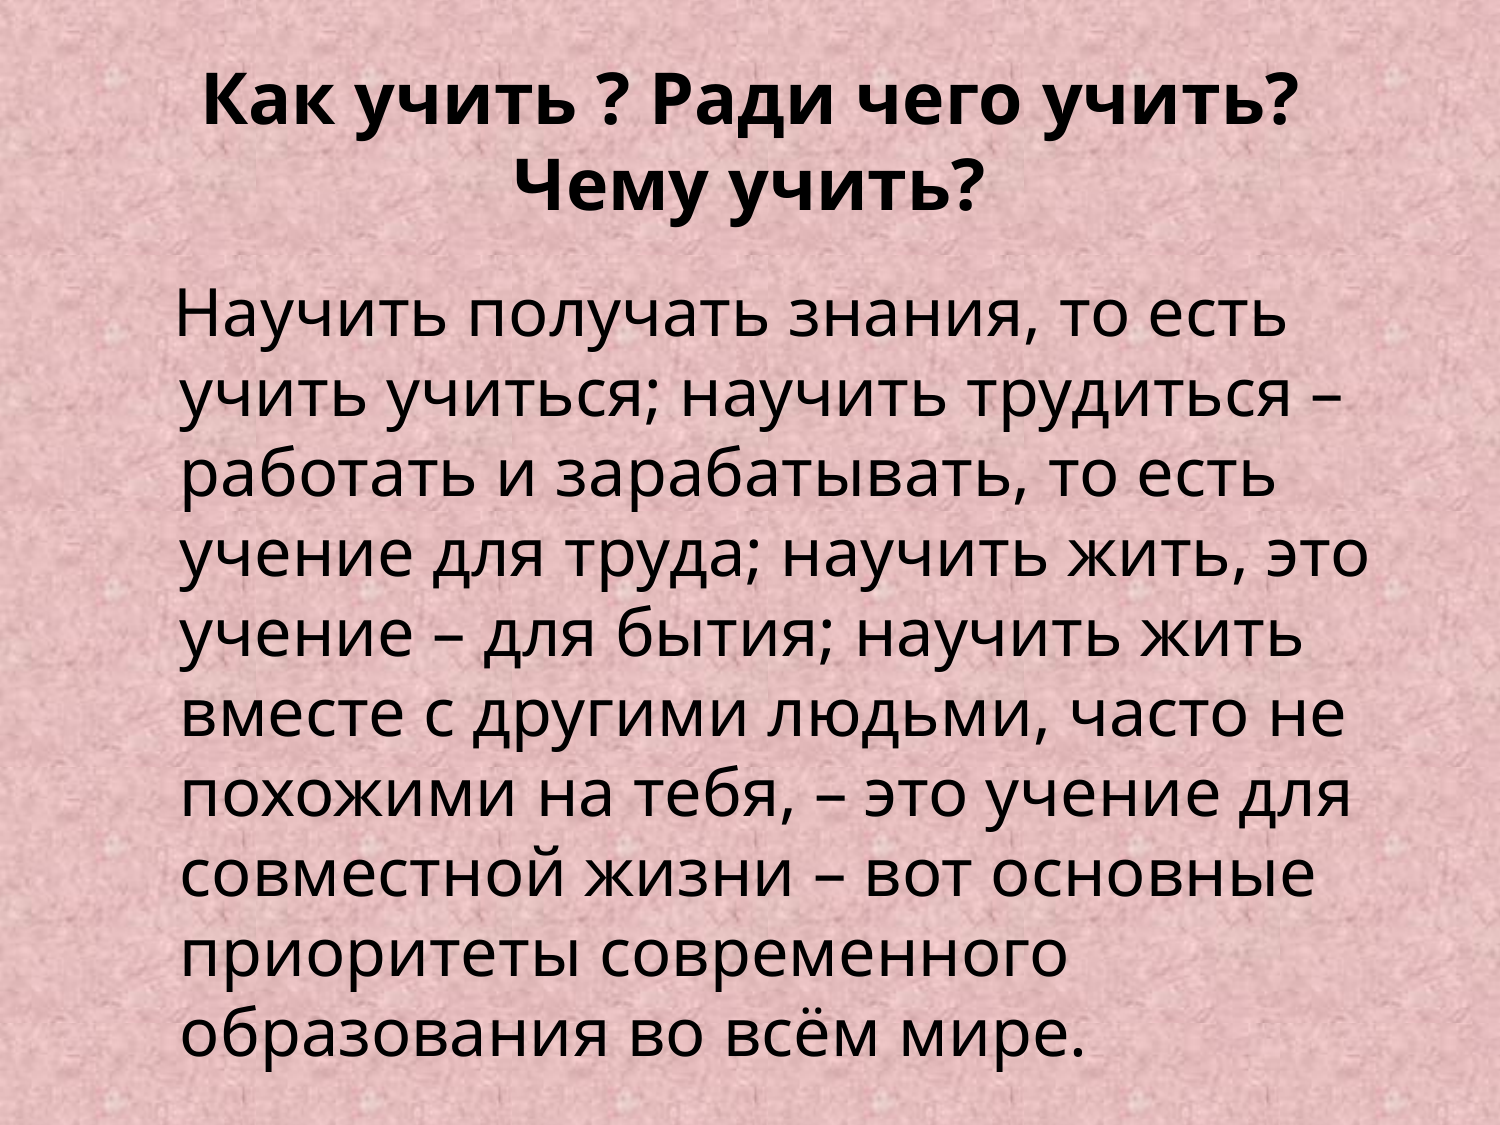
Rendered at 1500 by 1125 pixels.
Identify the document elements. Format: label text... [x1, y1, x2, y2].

picture [0, 0, 1500, 1125]
list Научить получать знания, то есть учить учиться; научить трудиться – работать и зарабатывать, то есть учение для труда; научить жить, это учение – для бытия; научить жить вместе с другими людьми, часто не похожими на тебя, – это учение для совместной жизни – вот основные приоритеты современного образования во всём мире. [75, 262, 1425, 1035]
title Как учить ? Ради чего учить? Чему учить? [75, 45, 1425, 233]
